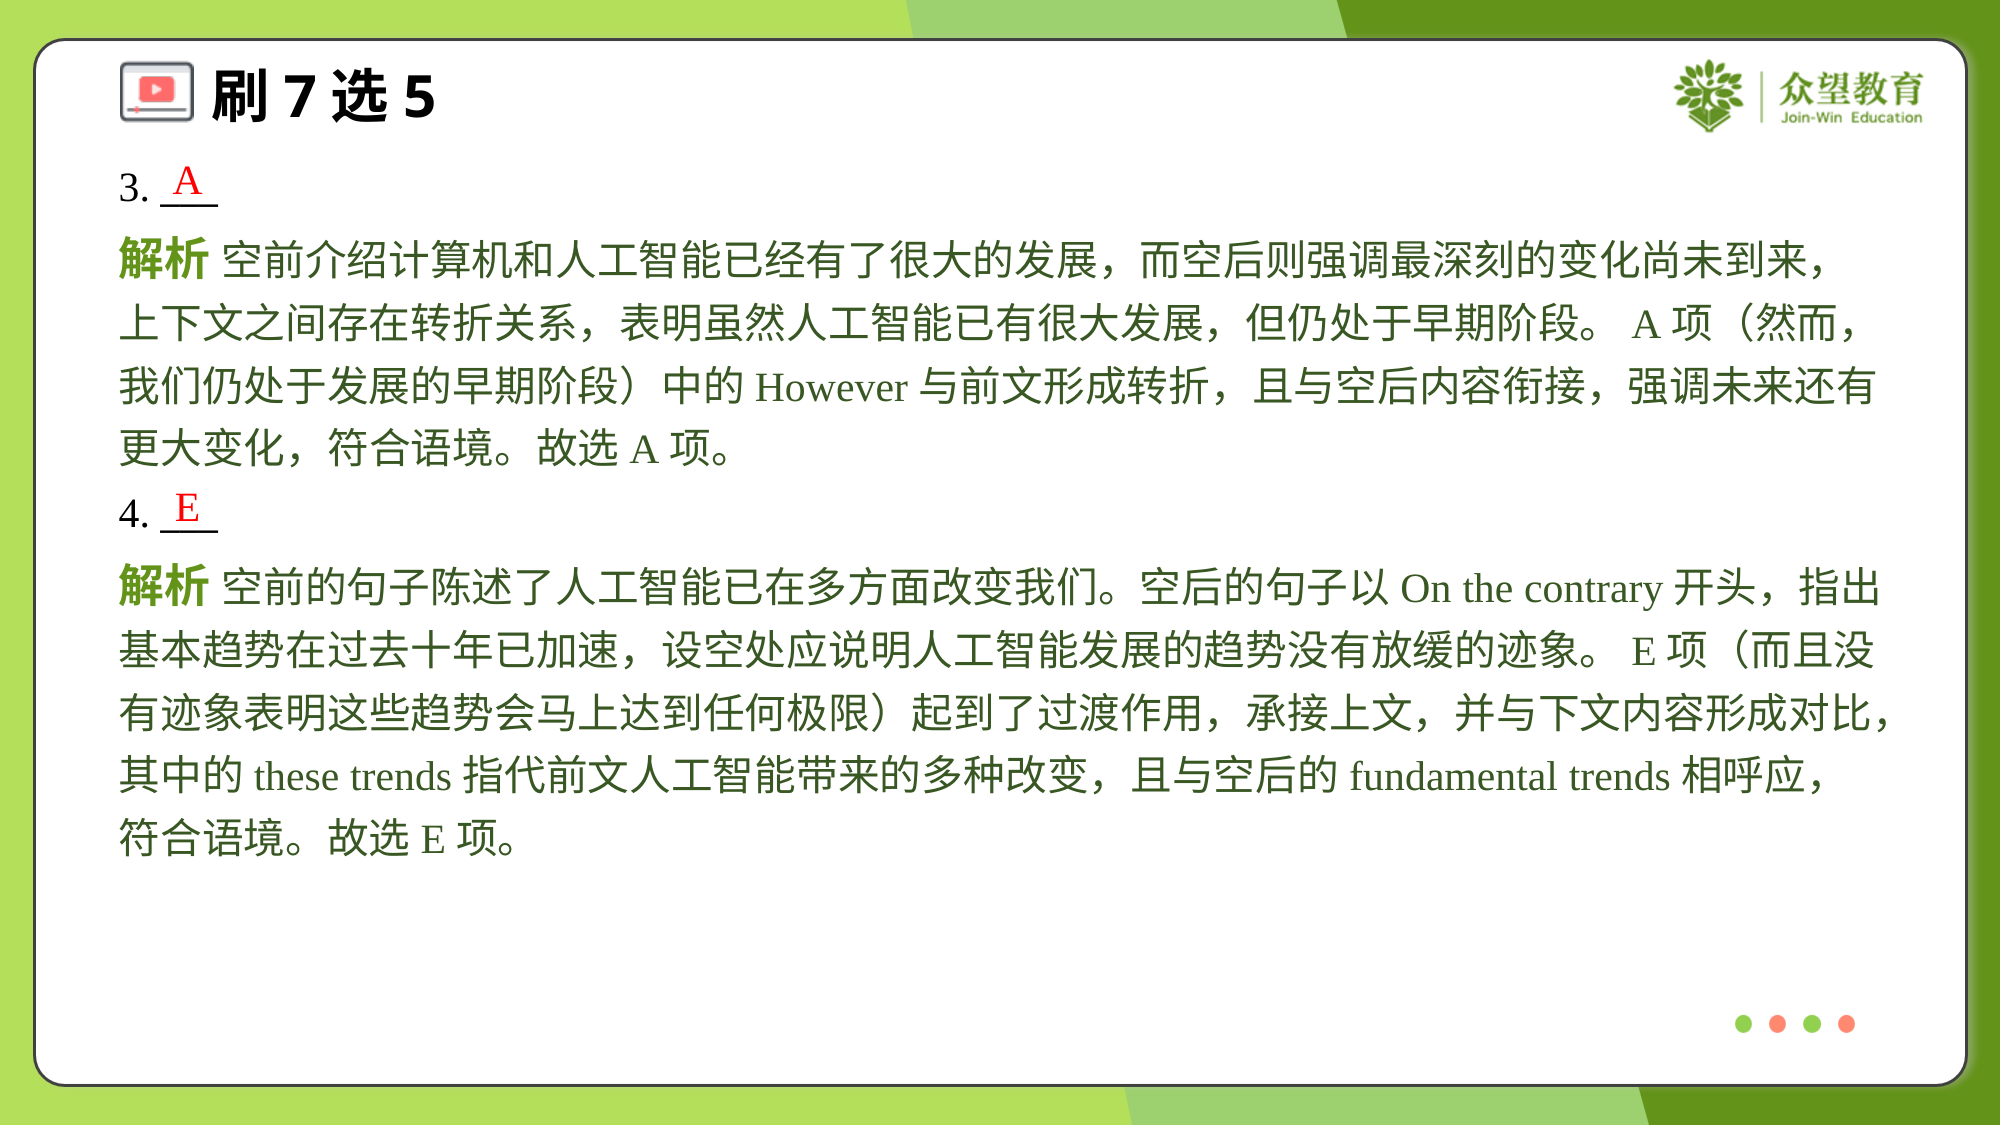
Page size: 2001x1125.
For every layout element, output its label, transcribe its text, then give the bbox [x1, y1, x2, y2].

text_box E [170, 467, 205, 525]
text_box 3. ___ [118, 146, 1883, 204]
text_box A [167, 140, 208, 199]
text_box 4. ___ [118, 473, 1883, 531]
text_box 解析 空前的句子陈述了人工智能已在多方面改变我们。空后的句子以On the contrary开头，指出基本趋势在过去十年已加速，设空处应说明人工智能发展的趋势没有放缓的迹象。E项（而且没有迹象表明这些趋势会马上达到任何极限）起到了过渡作用，承接上文，并与下文内容形成对比，其中的these trends指代前文人工智能带来的多种改变，且与空后的fundamental trends相呼应，符合语境。故选E项。 [118, 542, 1883, 857]
text_box 解析 空前介绍计算机和人工智能已经有了很大的发展，而空后则强调最深刻的变化尚未到来，上下文之间存在转折关系，表明虽然人工智能已有很大发展，但仍处于早期阶段。A项（然而，我们仍处于发展的早期阶段）中的However与前文形成转折，且与空后内容衔接，强调未来还有更大变化，符合语境。故选A项。 [118, 215, 1883, 468]
picture [0, 0, 2000, 1125]
